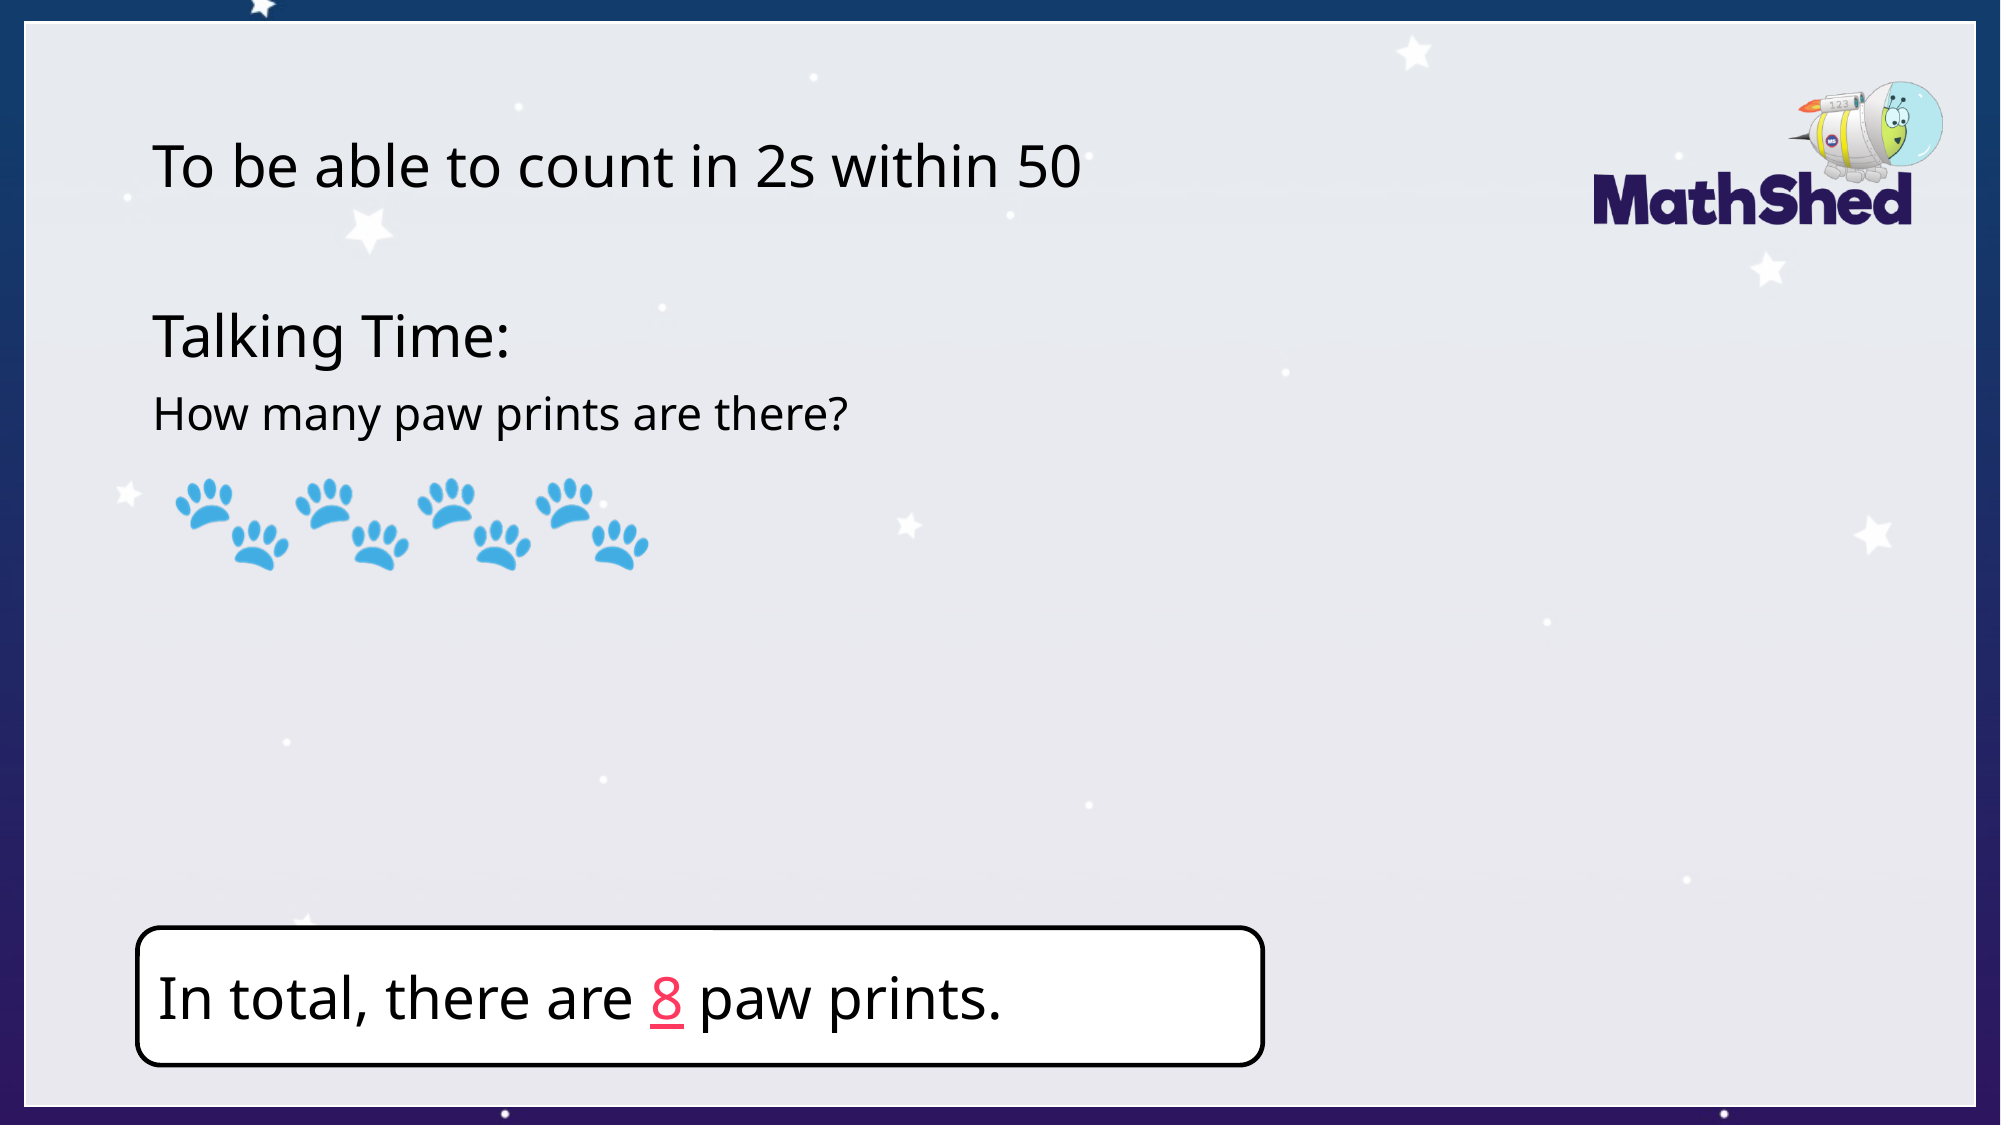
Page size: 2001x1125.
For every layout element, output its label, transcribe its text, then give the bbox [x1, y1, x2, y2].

list Talking Time: How many paw prints are there? [137, 299, 1863, 1014]
picture [0, 0, 2001, 1125]
title To be able to count in 2s within 50 [137, 59, 1578, 278]
text_box In total, there are 8 paw prints. [136, 926, 1264, 1067]
